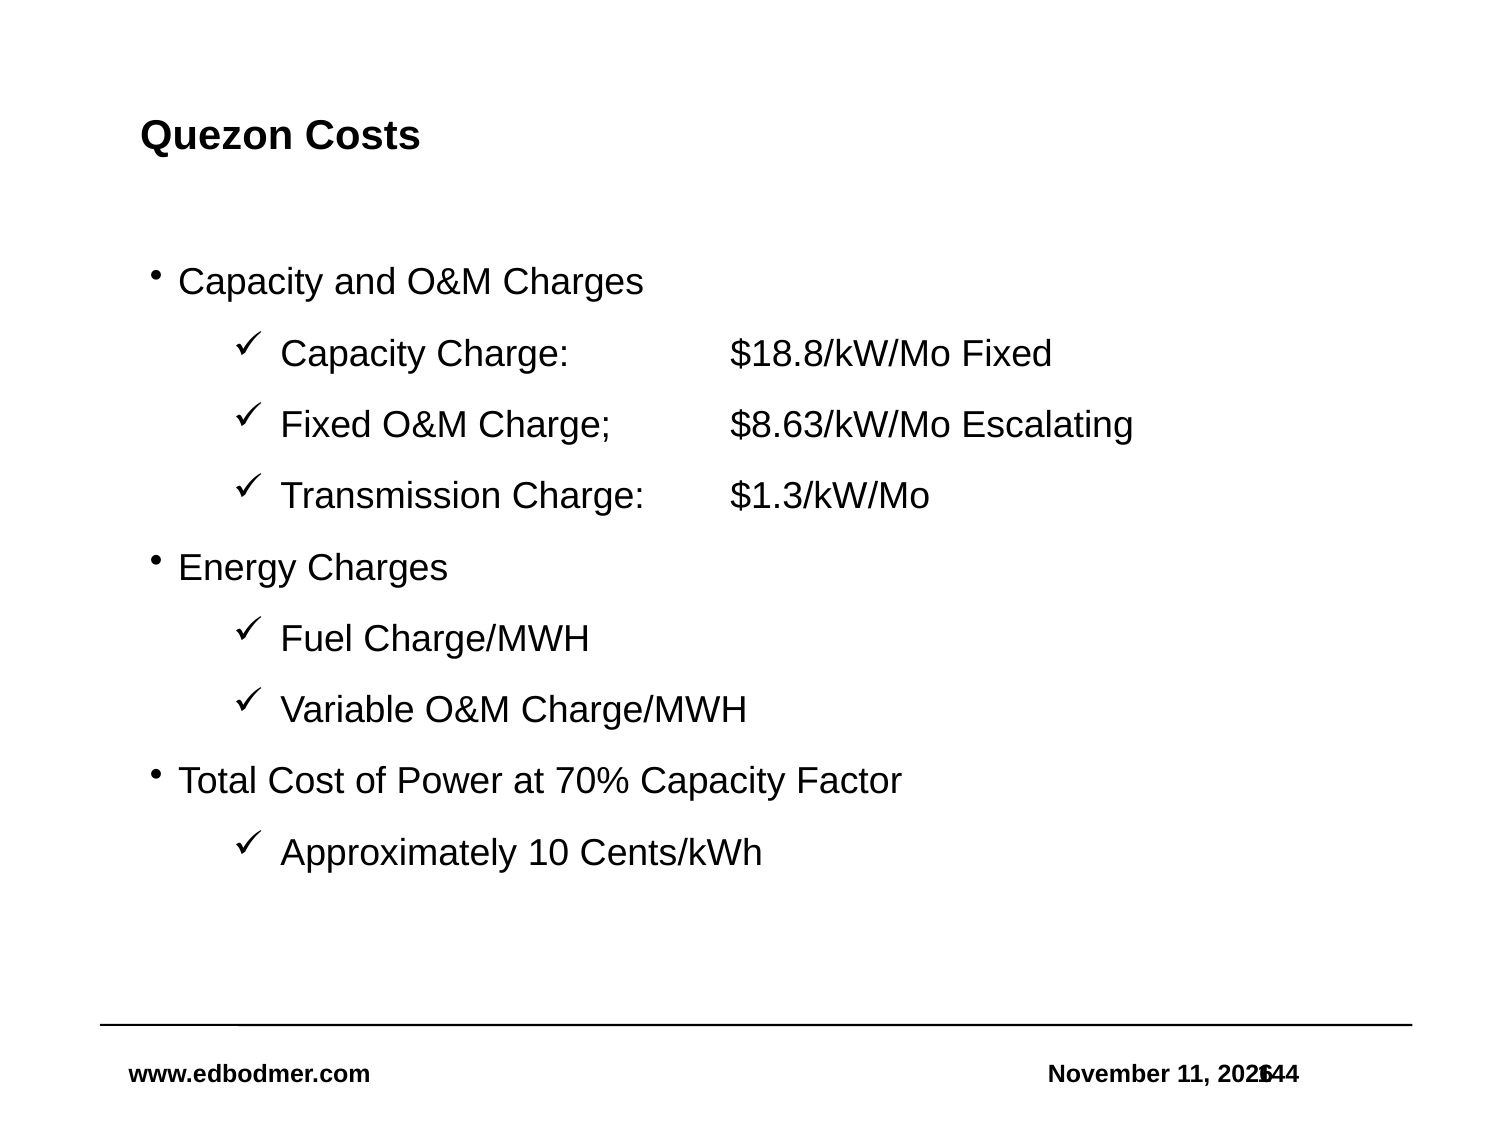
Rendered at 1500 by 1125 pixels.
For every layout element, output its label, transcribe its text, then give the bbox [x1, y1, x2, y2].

title Quezon Costs [124, 99, 1288, 226]
list Capacity and O&M Charges Capacity Charge: $18.8/kW/Mo Fixed Fixed O&M Charge; $8.63/kW/Mo Escalating Transmission Charge: $1.3/kW/Mo Energy Charges Fuel Charge/MWH Variable O&M Charge/MWH Total Cost of Power at 70% Capacity Factor Approximately 10 Cents/kWh [124, 249, 1376, 1001]
